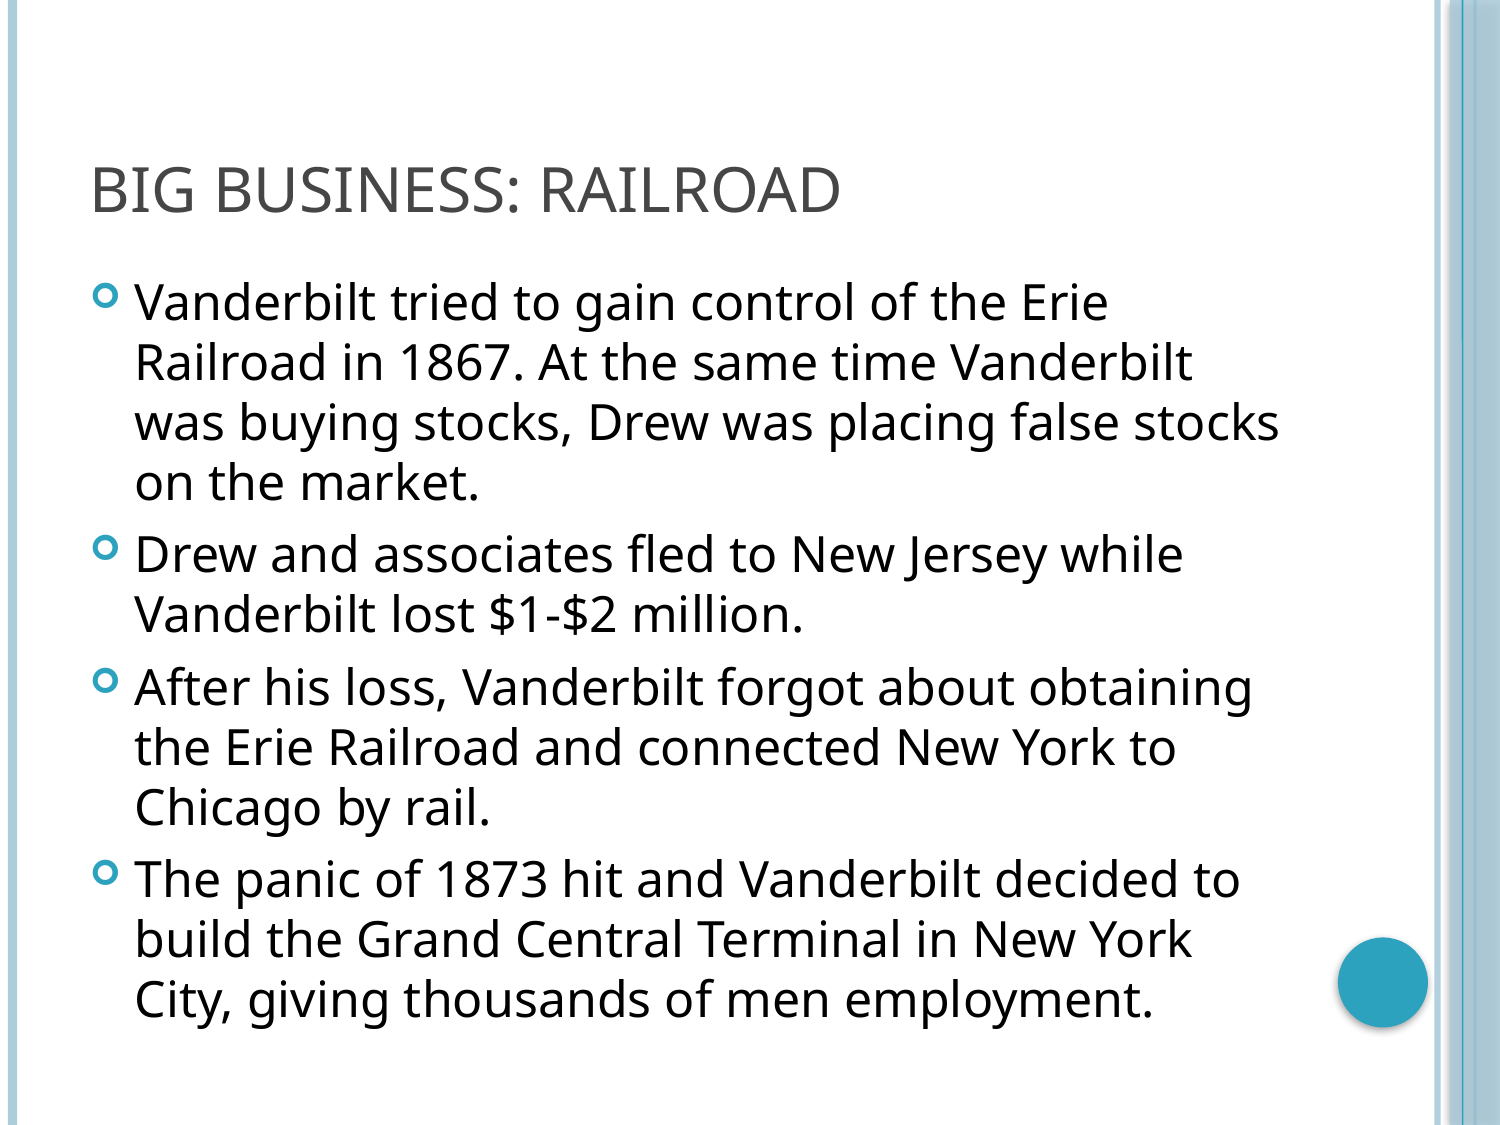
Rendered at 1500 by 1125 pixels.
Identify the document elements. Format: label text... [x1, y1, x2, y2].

list Vanderbilt tried to gain control of the Erie Railroad in 1867. At the same time Vanderbilt was buying stocks, Drew was placing false stocks on the market. Drew and associates fled to New Jersey while Vanderbilt lost $1-$2 million. After his loss, Vanderbilt forgot about obtaining the Erie Railroad and connected New York to Chicago by rail. The panic of 1873 hit and Vanderbilt decided to build the Grand Central Terminal in New York City, giving thousands of men employment. [75, 262, 1300, 1062]
title Big Business: Railroad [75, 45, 1300, 233]
